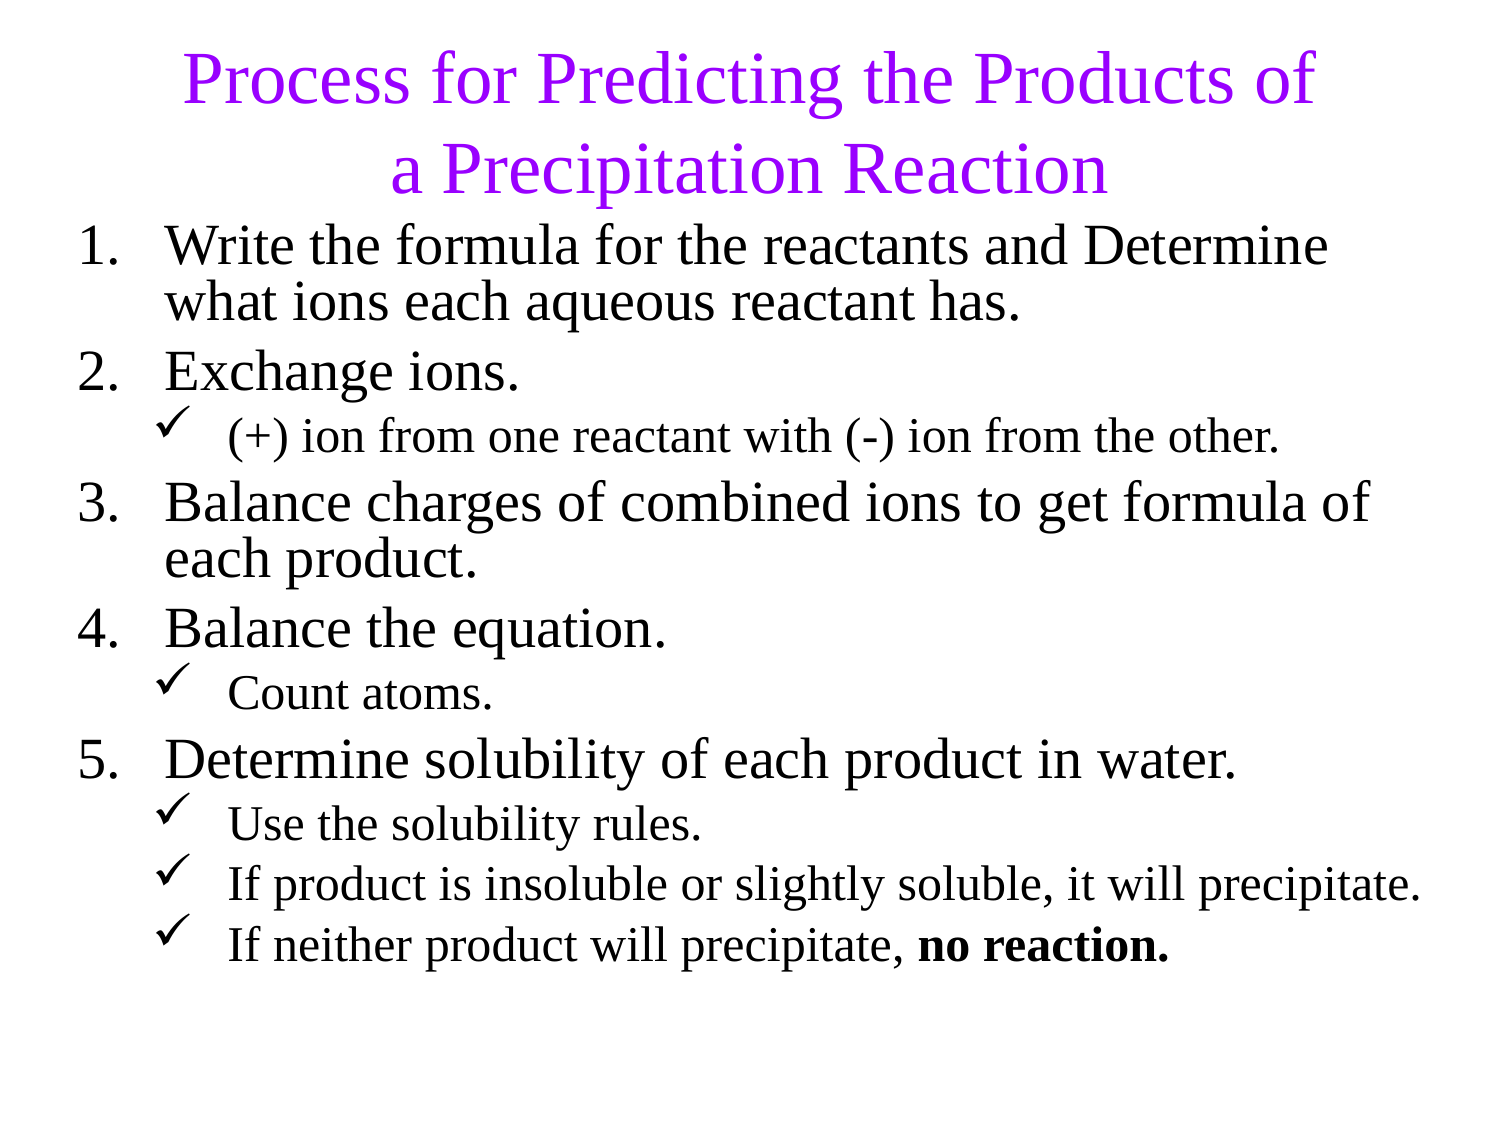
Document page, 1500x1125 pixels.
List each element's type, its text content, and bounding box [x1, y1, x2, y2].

text_box Process for Predicting the Products of a Precipitation Reaction [112, 24, 1388, 212]
text_box Write the formula for the reactants and Determine what ions each aqueous reactant has. Exchange ions. (+) ion from one reactant with (-) ion from the other. Balance charges of combined ions to get formula of each product. Balance the equation. Count atoms. Determine solubility of each product in water. Use the solubility rules. If product is insoluble or slightly soluble, it will precipitate. If neither product will precipitate, no reaction. [62, 212, 1463, 1038]
